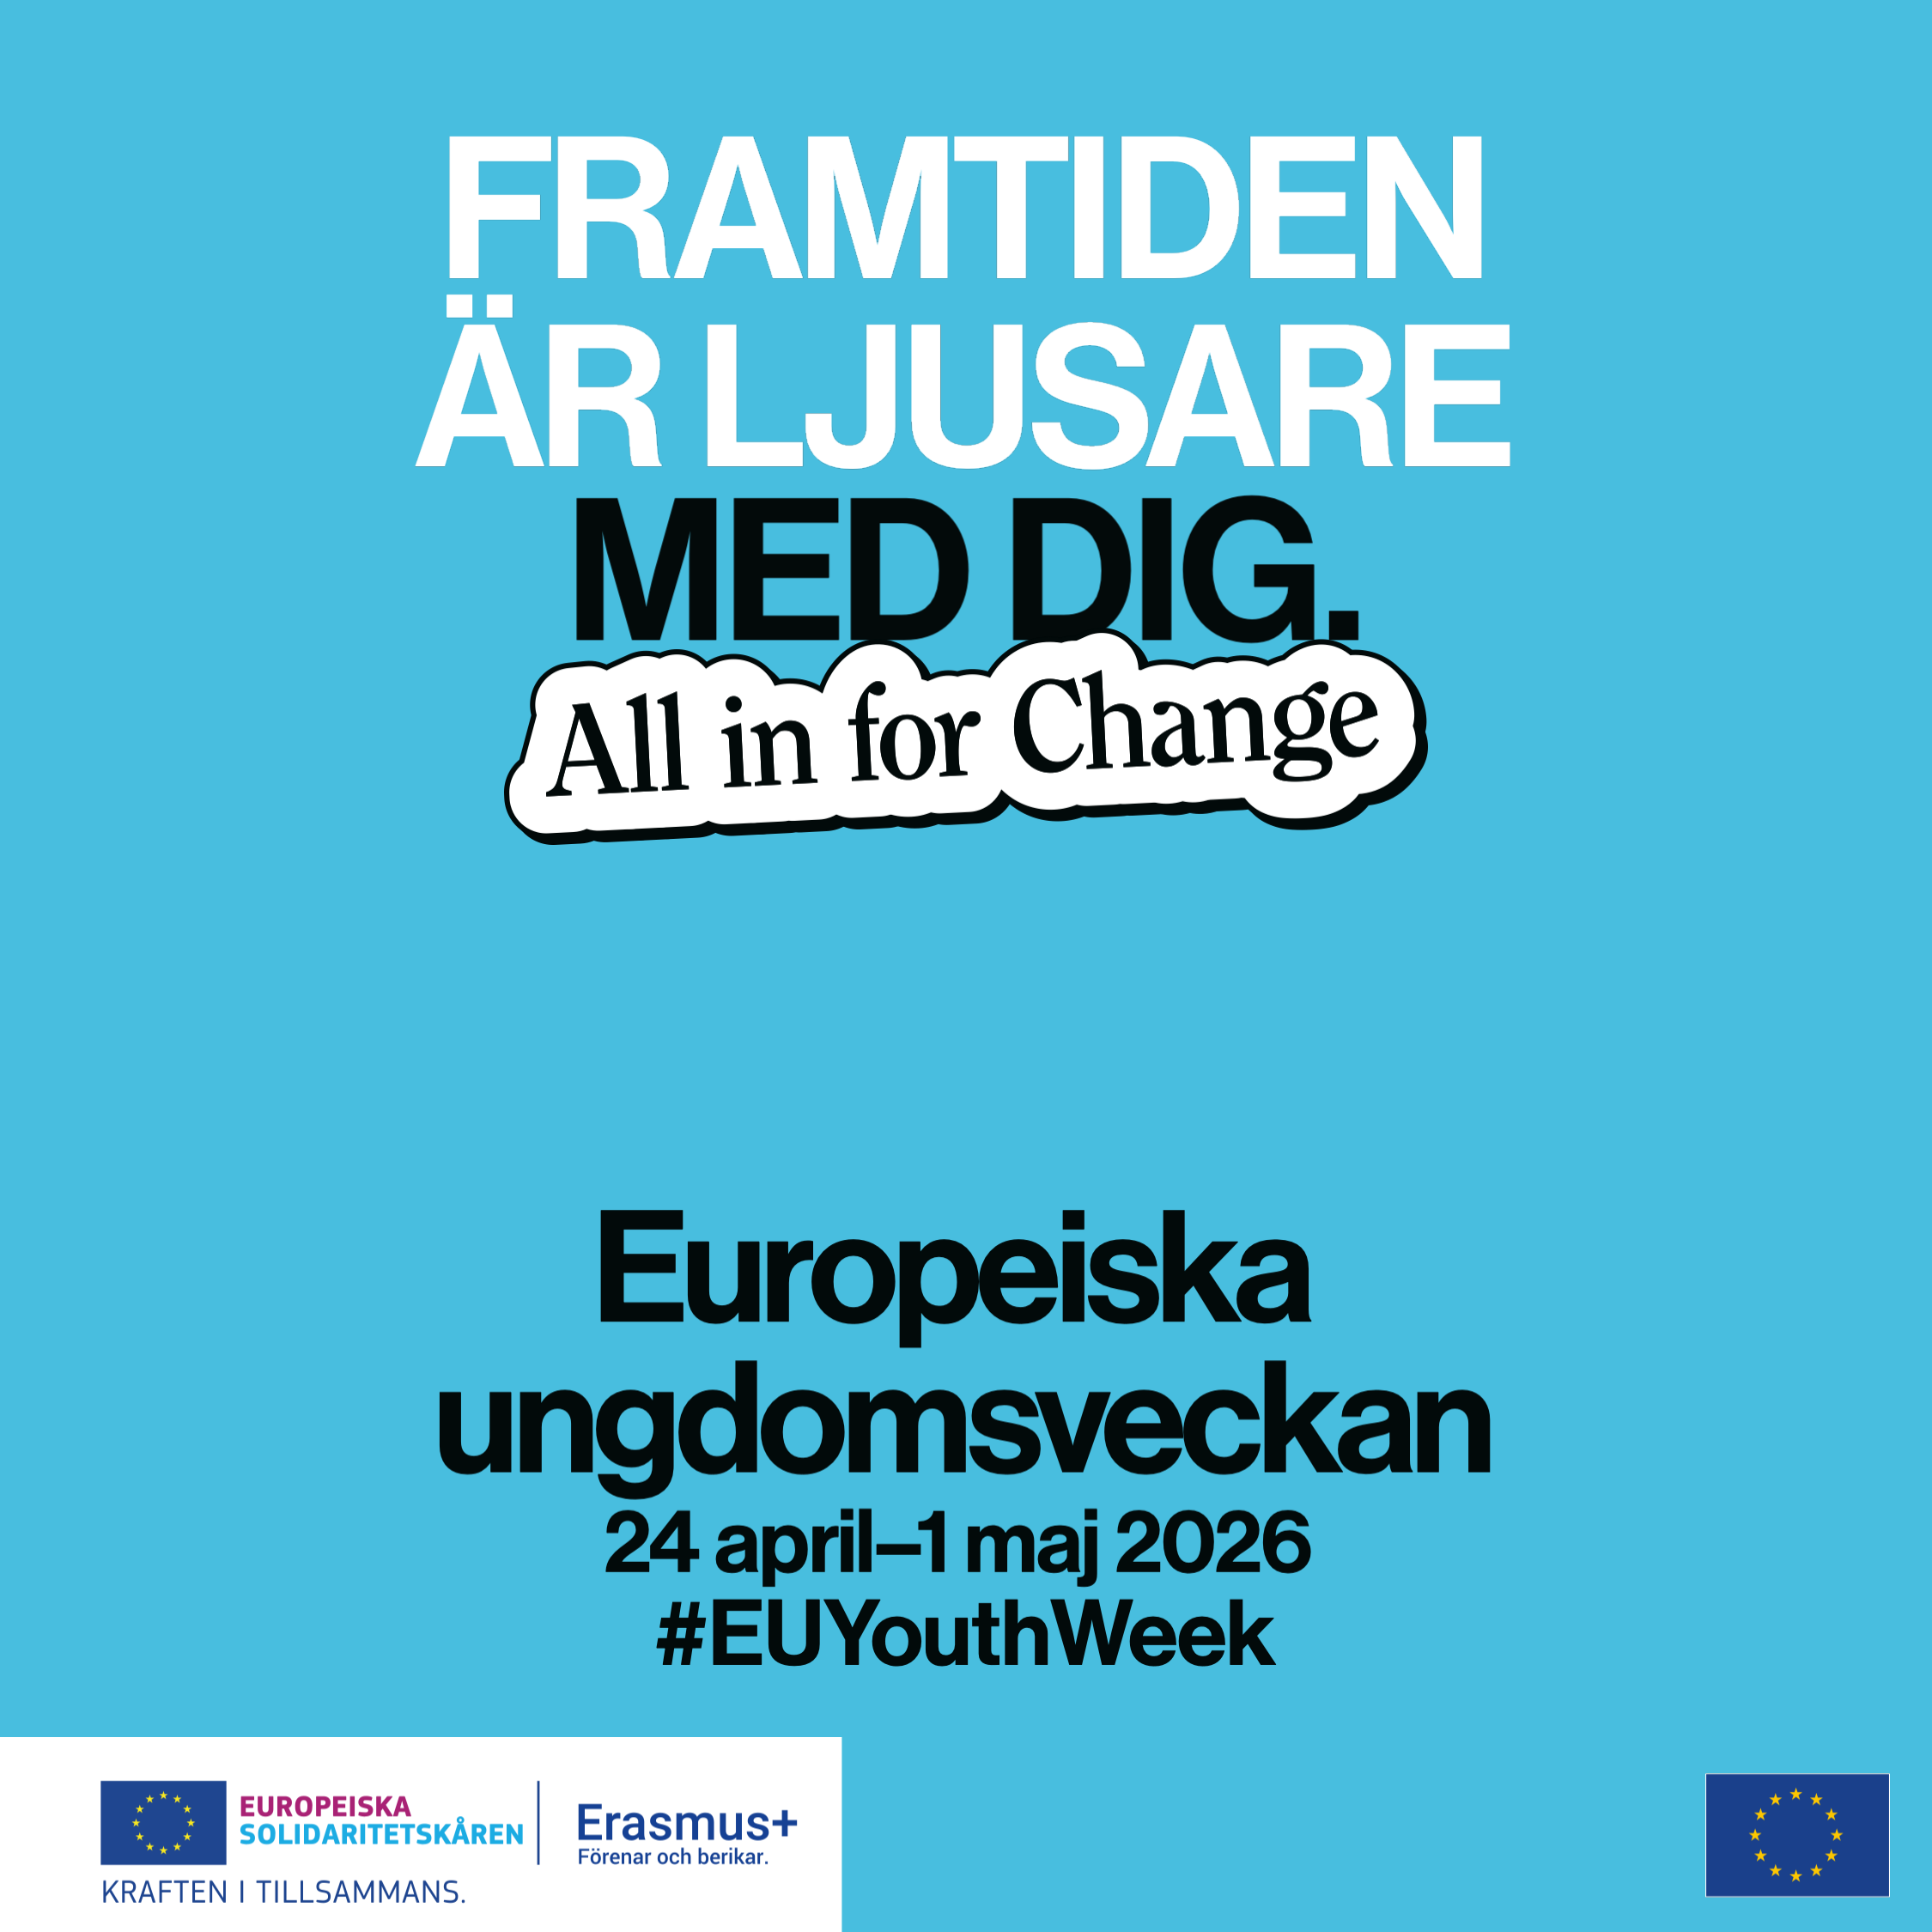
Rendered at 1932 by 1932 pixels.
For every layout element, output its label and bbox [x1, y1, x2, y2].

picture [0, 1737, 1891, 1932]
picture [301, 108, 1631, 1688]
